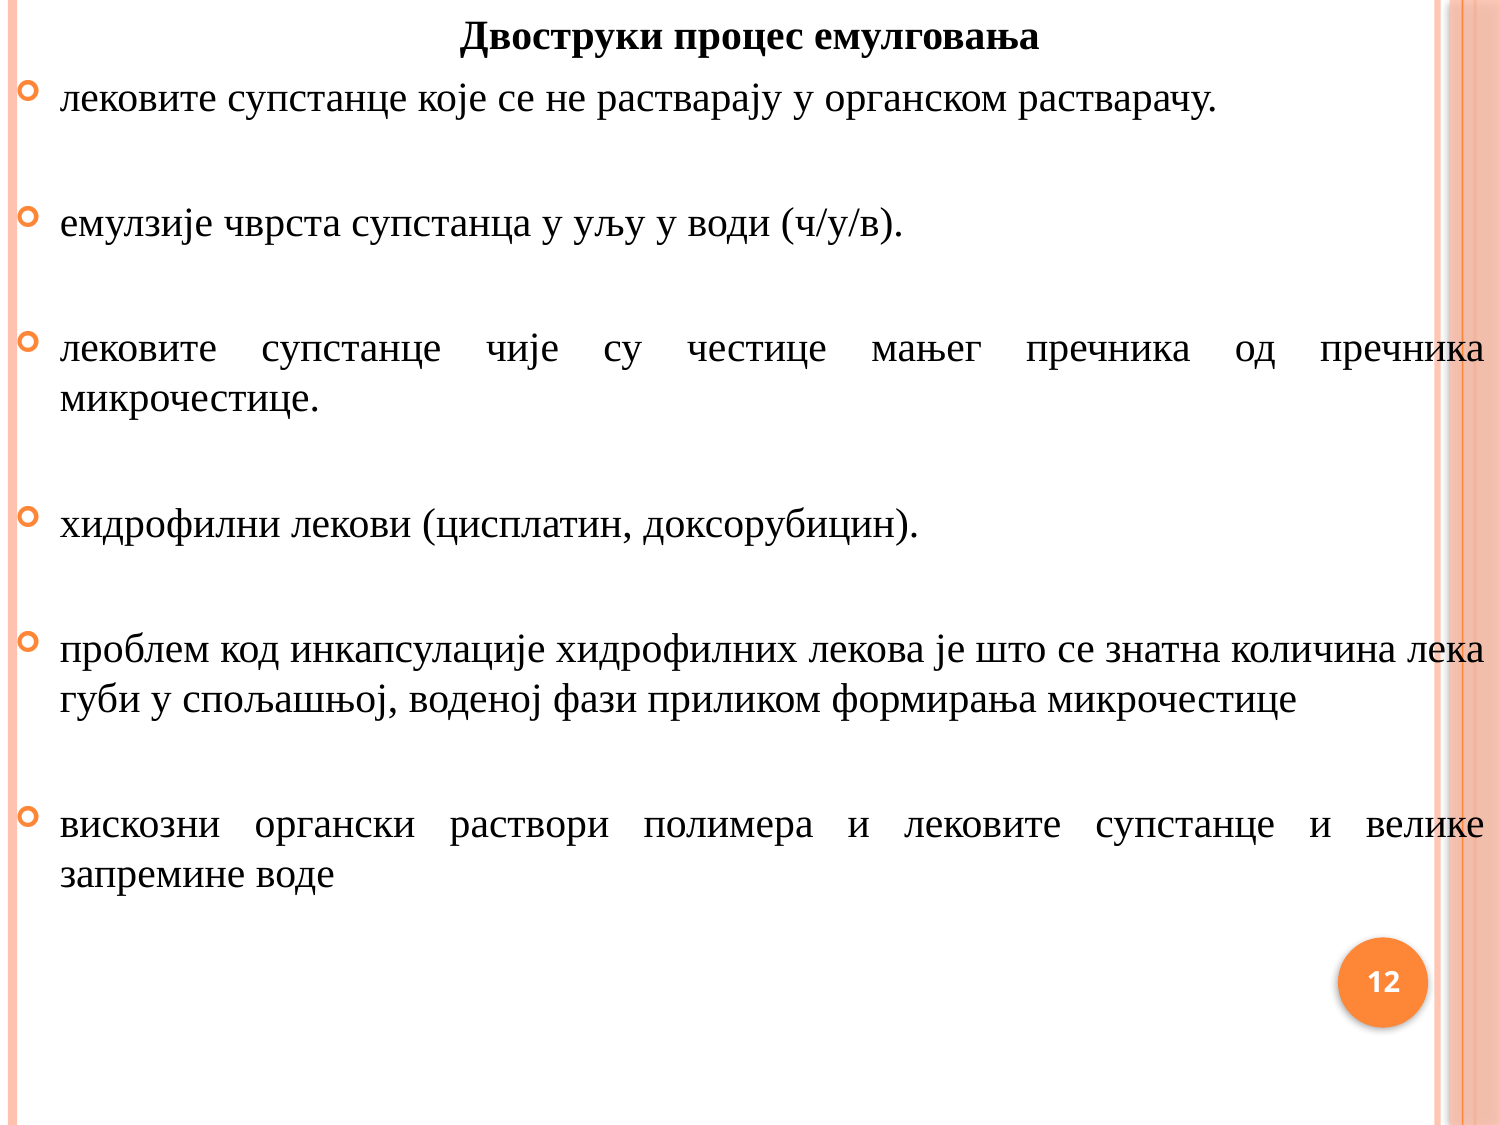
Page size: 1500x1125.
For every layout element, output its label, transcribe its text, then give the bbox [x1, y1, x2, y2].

list Двоструки процес емулговања лековите супстанце које се не растварају у органском растварачу. емулзије чврста супстанца у уљу у води (ч/у/в). лековите супстанце чије су честице мањег пречника од пречника микрочестице. хидрофилни лекови (цисплатин, доксорубицин). проблем код инкапсулације хидрофилних лекова је што се знатна количина лека губи у спољашњој, воденој фази приликом формирања микрочестице вискозни органски раствори полимера и лековите супстанце и велике запремине воде [0, 0, 1500, 1125]
